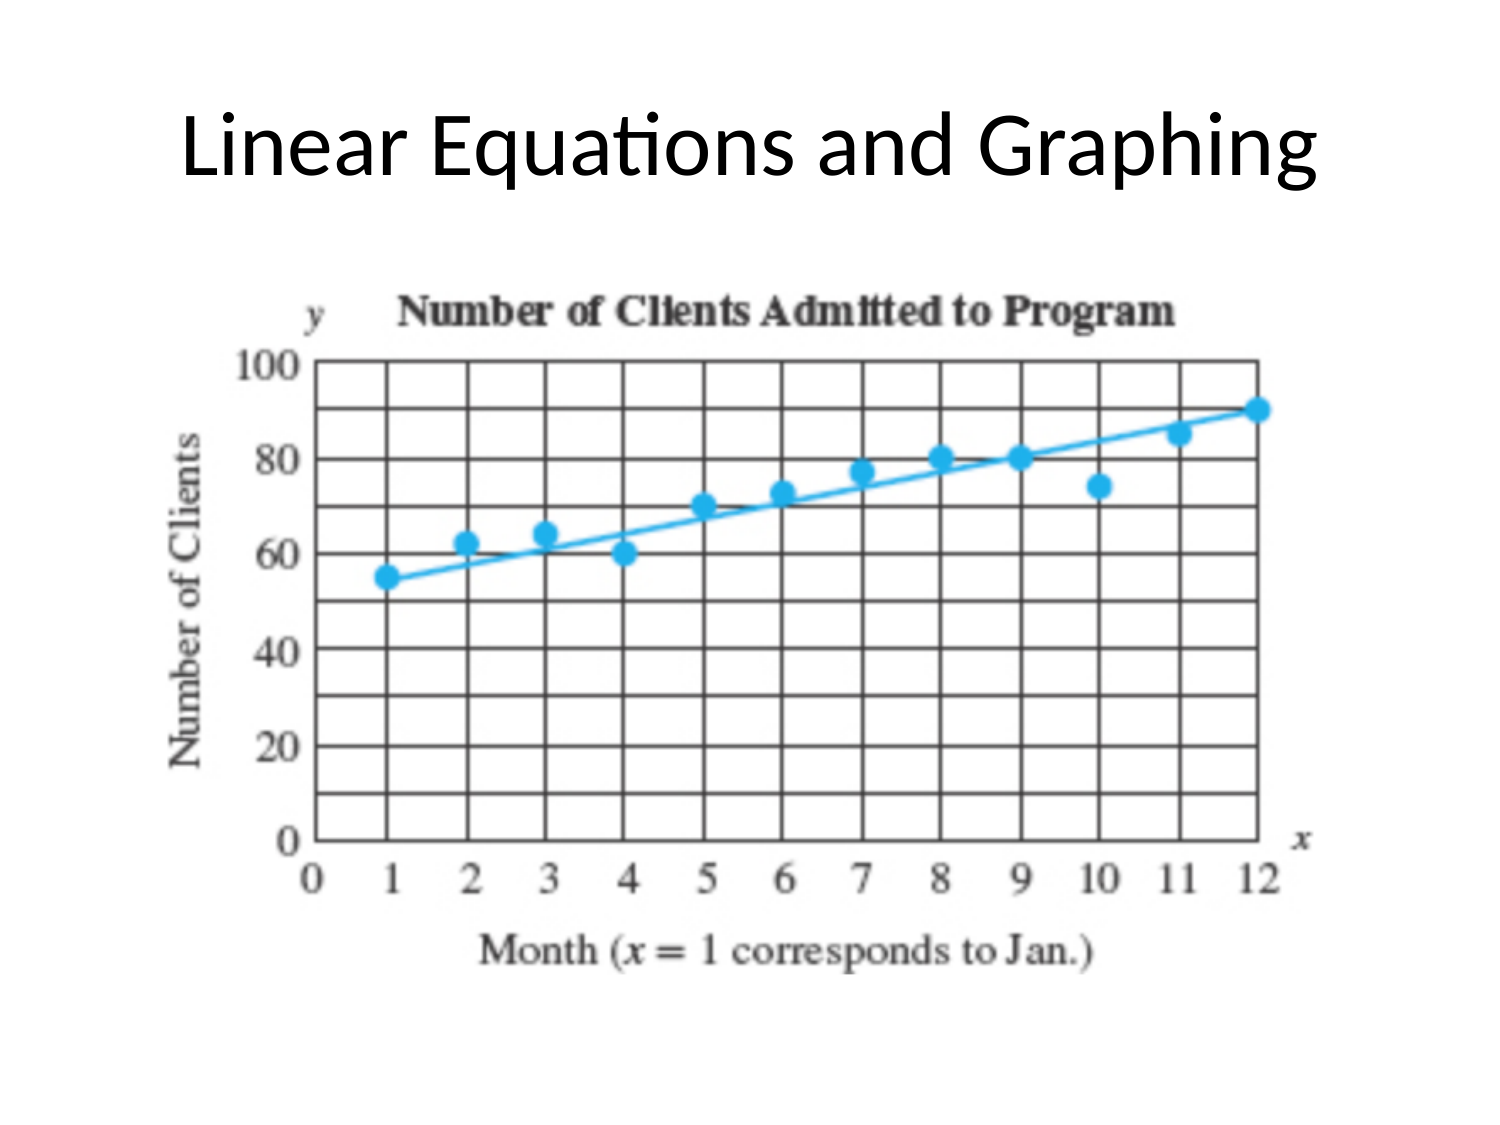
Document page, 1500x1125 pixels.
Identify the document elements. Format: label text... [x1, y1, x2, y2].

title Linear Equations and Graphing [75, 45, 1425, 233]
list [74, 262, 1426, 1006]
